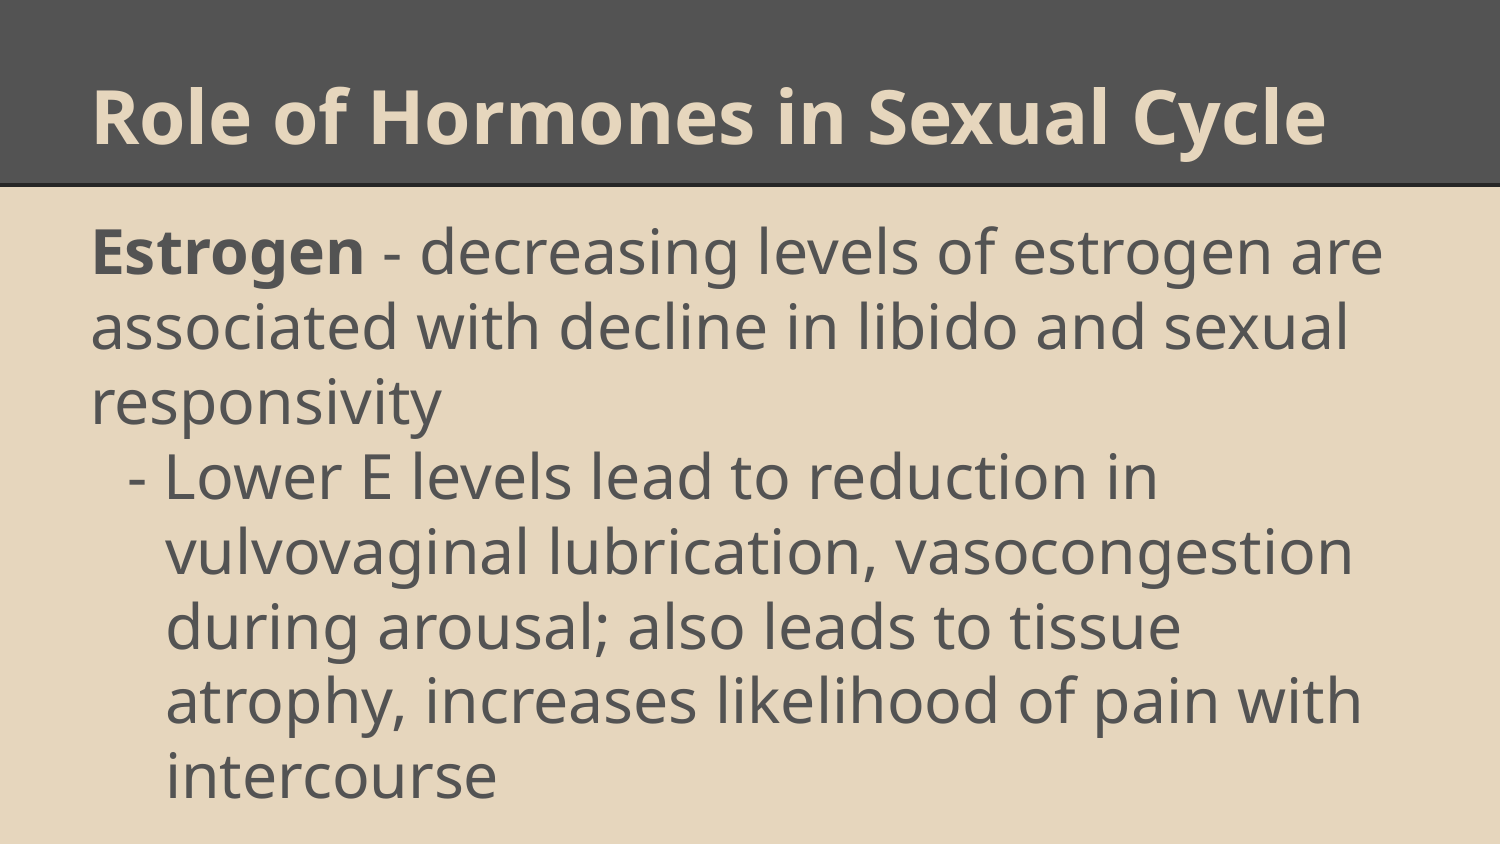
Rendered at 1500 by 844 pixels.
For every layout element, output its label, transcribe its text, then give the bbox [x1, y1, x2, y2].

title Role of Hormones in Sexual Cycle [75, 33, 1425, 175]
list Estrogen - decreasing levels of estrogen are associated with decline in libido and sexual responsivity - Lower E levels lead to reduction in vulvovaginal lubrication, vasocongestion during arousal; also leads to tissue atrophy, increases likelihood of pain with intercourse [75, 196, 1425, 808]
